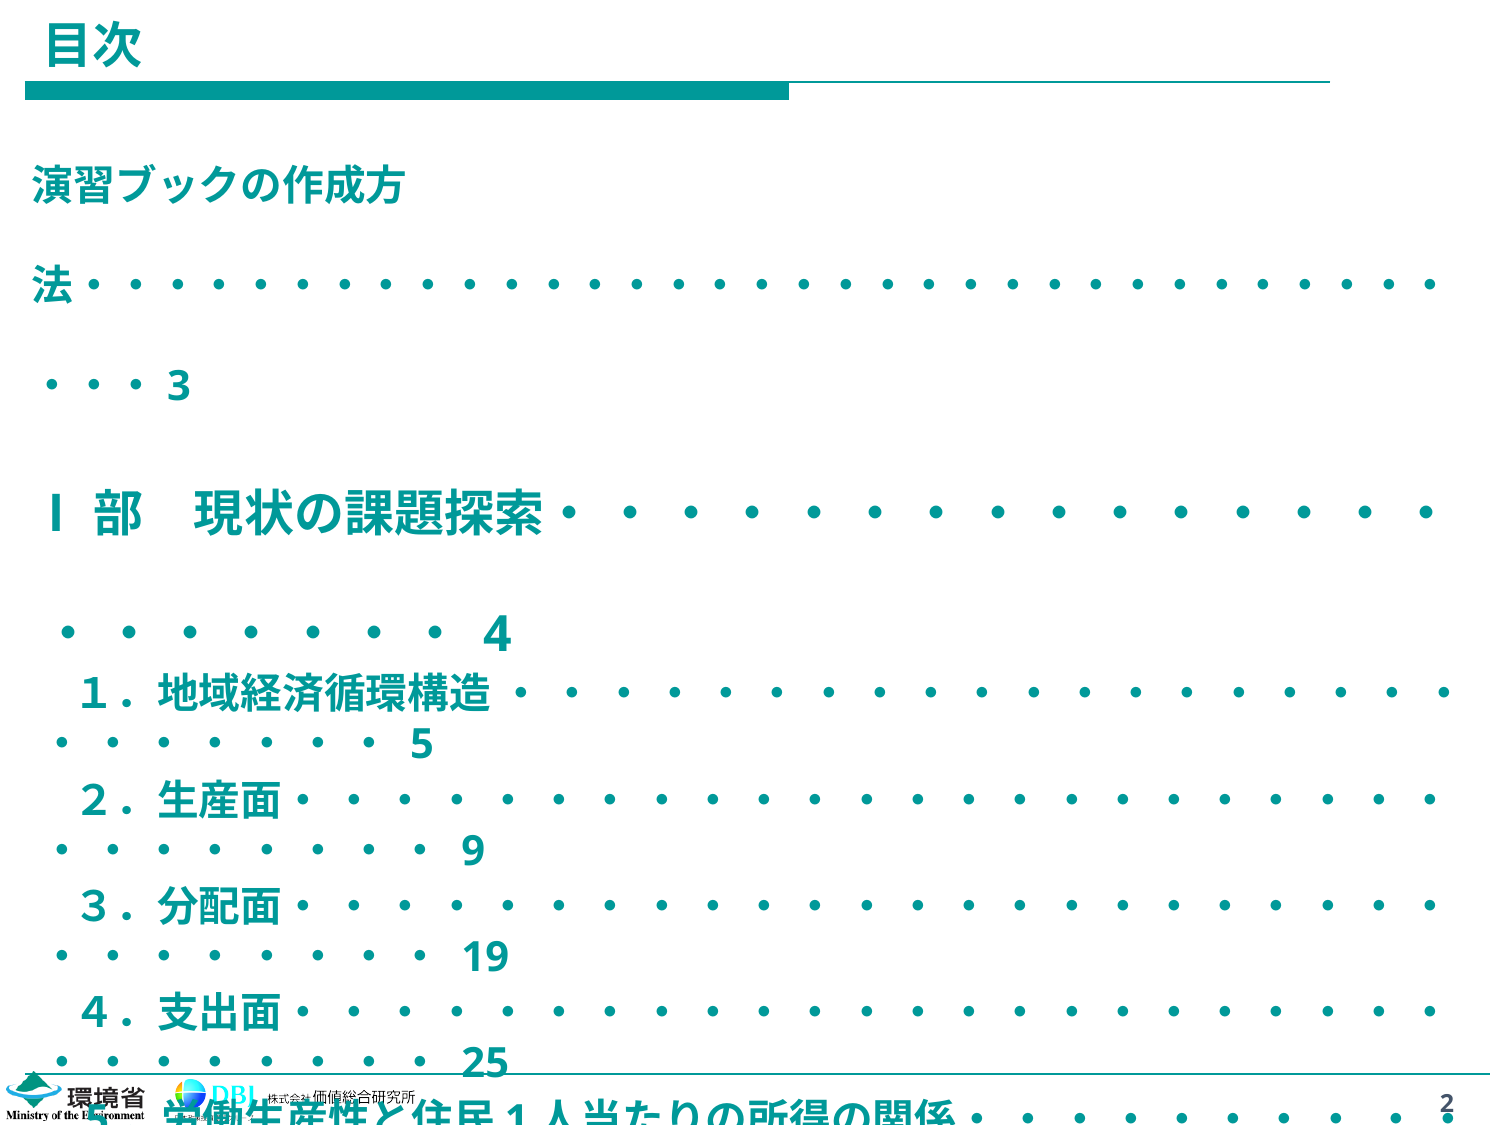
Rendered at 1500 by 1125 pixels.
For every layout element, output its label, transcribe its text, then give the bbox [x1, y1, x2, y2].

text_box 演習ブックの作成方法・・・・・・・・・・・・・・・・・・・・・・・・・・・・・・・・・・・・3 Ⅰ部 現状の課題探索・ ・ ・ ・ ・ ・ ・ ・ ・ ・ ・ ・ ・ ・ ・ ・ ・ ・ ・ ・ ・ ・ 4 １．地域経済循環構造 ・ ・ ・ ・ ・ ・ ・ ・ ・ ・ ・ ・ ・ ・ ・ ・ ・ ・ ・ ・ ・ ・ ・ ・ ・ ・ 5 ２．生産面・ ・ ・ ・ ・ ・ ・ ・ ・ ・ ・ ・ ・ ・ ・ ・ ・ ・ ・ ・ ・ ・ ・ ・ ・ ・ ・ ・ ・ ・ ・ 9 ３．分配面・ ・ ・ ・ ・ ・ ・ ・ ・ ・ ・ ・ ・ ・ ・ ・ ・ ・ ・ ・ ・ ・ ・ ・ ・ ・ ・ ・ ・ ・ ・ 19 ４．支出面・ ・ ・ ・ ・ ・ ・ ・ ・ ・ ・ ・ ・ ・ ・ ・ ・ ・ ・ ・ ・ ・ ・ ・ ・ ・ ・ ・ ・ ・ ・ 25 5．労働生産性と住民1人当たりの所得の関係・ ・ ・ ・ ・ ・ ・ ・ ・ ・ ・ ・ ・ ・ ・ 29 Ⅱ部 地域の長所、短所、施策の方向性の検討・ ・ ・ ・ ・ ・ ・ ・ ・ 33 １．施策の方向性の検討のための長所、短所の抽出 ・ ・ ・ ・ ・ ・ ・ ・ ・ ・ ・ ・ 34 ２．施策の方向性の検討・ ・ ・ ・ ・ ・ ・ ・ ・ ・ ・ ・ ・ ・ ・ ・ ・ ・ ・ ・ ・ ・ ・ 42 [17, 101, 1500, 1000]
title 目次 [27, 0, 1500, 82]
picture [2, 1071, 148, 1125]
picture [171, 1075, 419, 1125]
slide_number 2 [1393, 1079, 1500, 1122]
